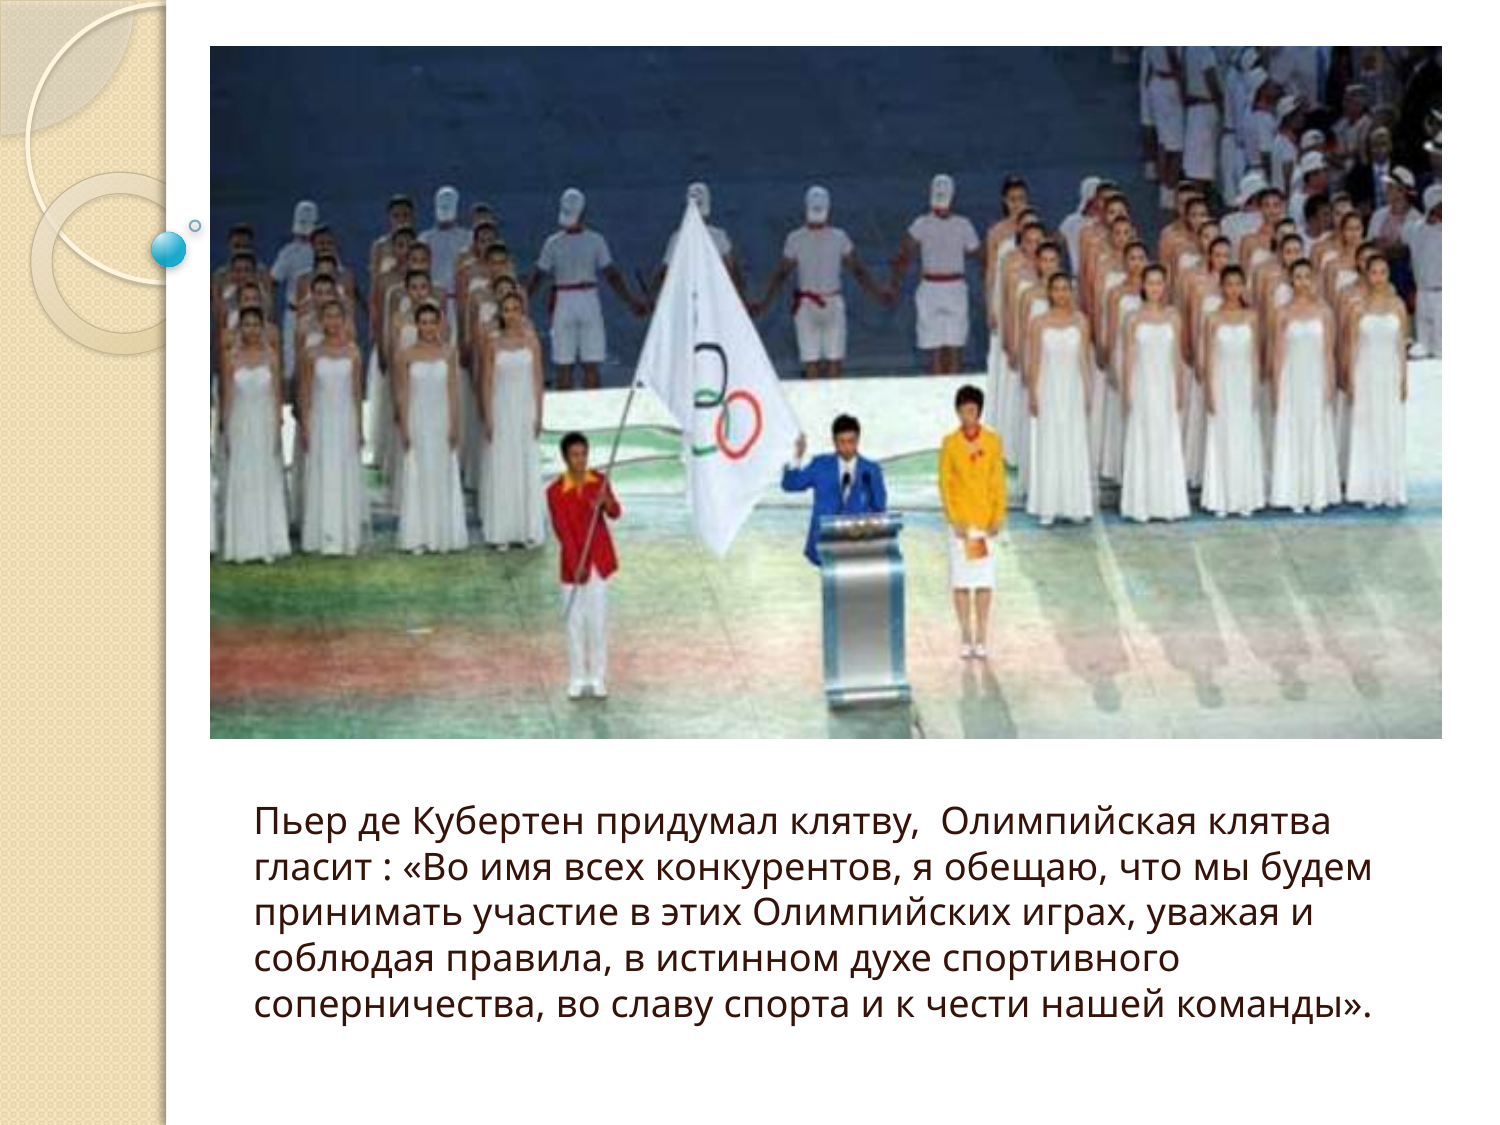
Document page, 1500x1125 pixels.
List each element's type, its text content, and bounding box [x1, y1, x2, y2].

picture [210, 46, 1442, 739]
subtitle Пьер де Кубертен придумал клятву, Олимпийская клятва гласит : «Во имя всех конкурентов, я обещаю, что мы будем принимать участие в этих Олимпийских играх, уважая и соблюдая правила, в истинном духе спортивного соперничества, во славу спорта и к чести нашей команды». [234, 796, 1450, 1067]
